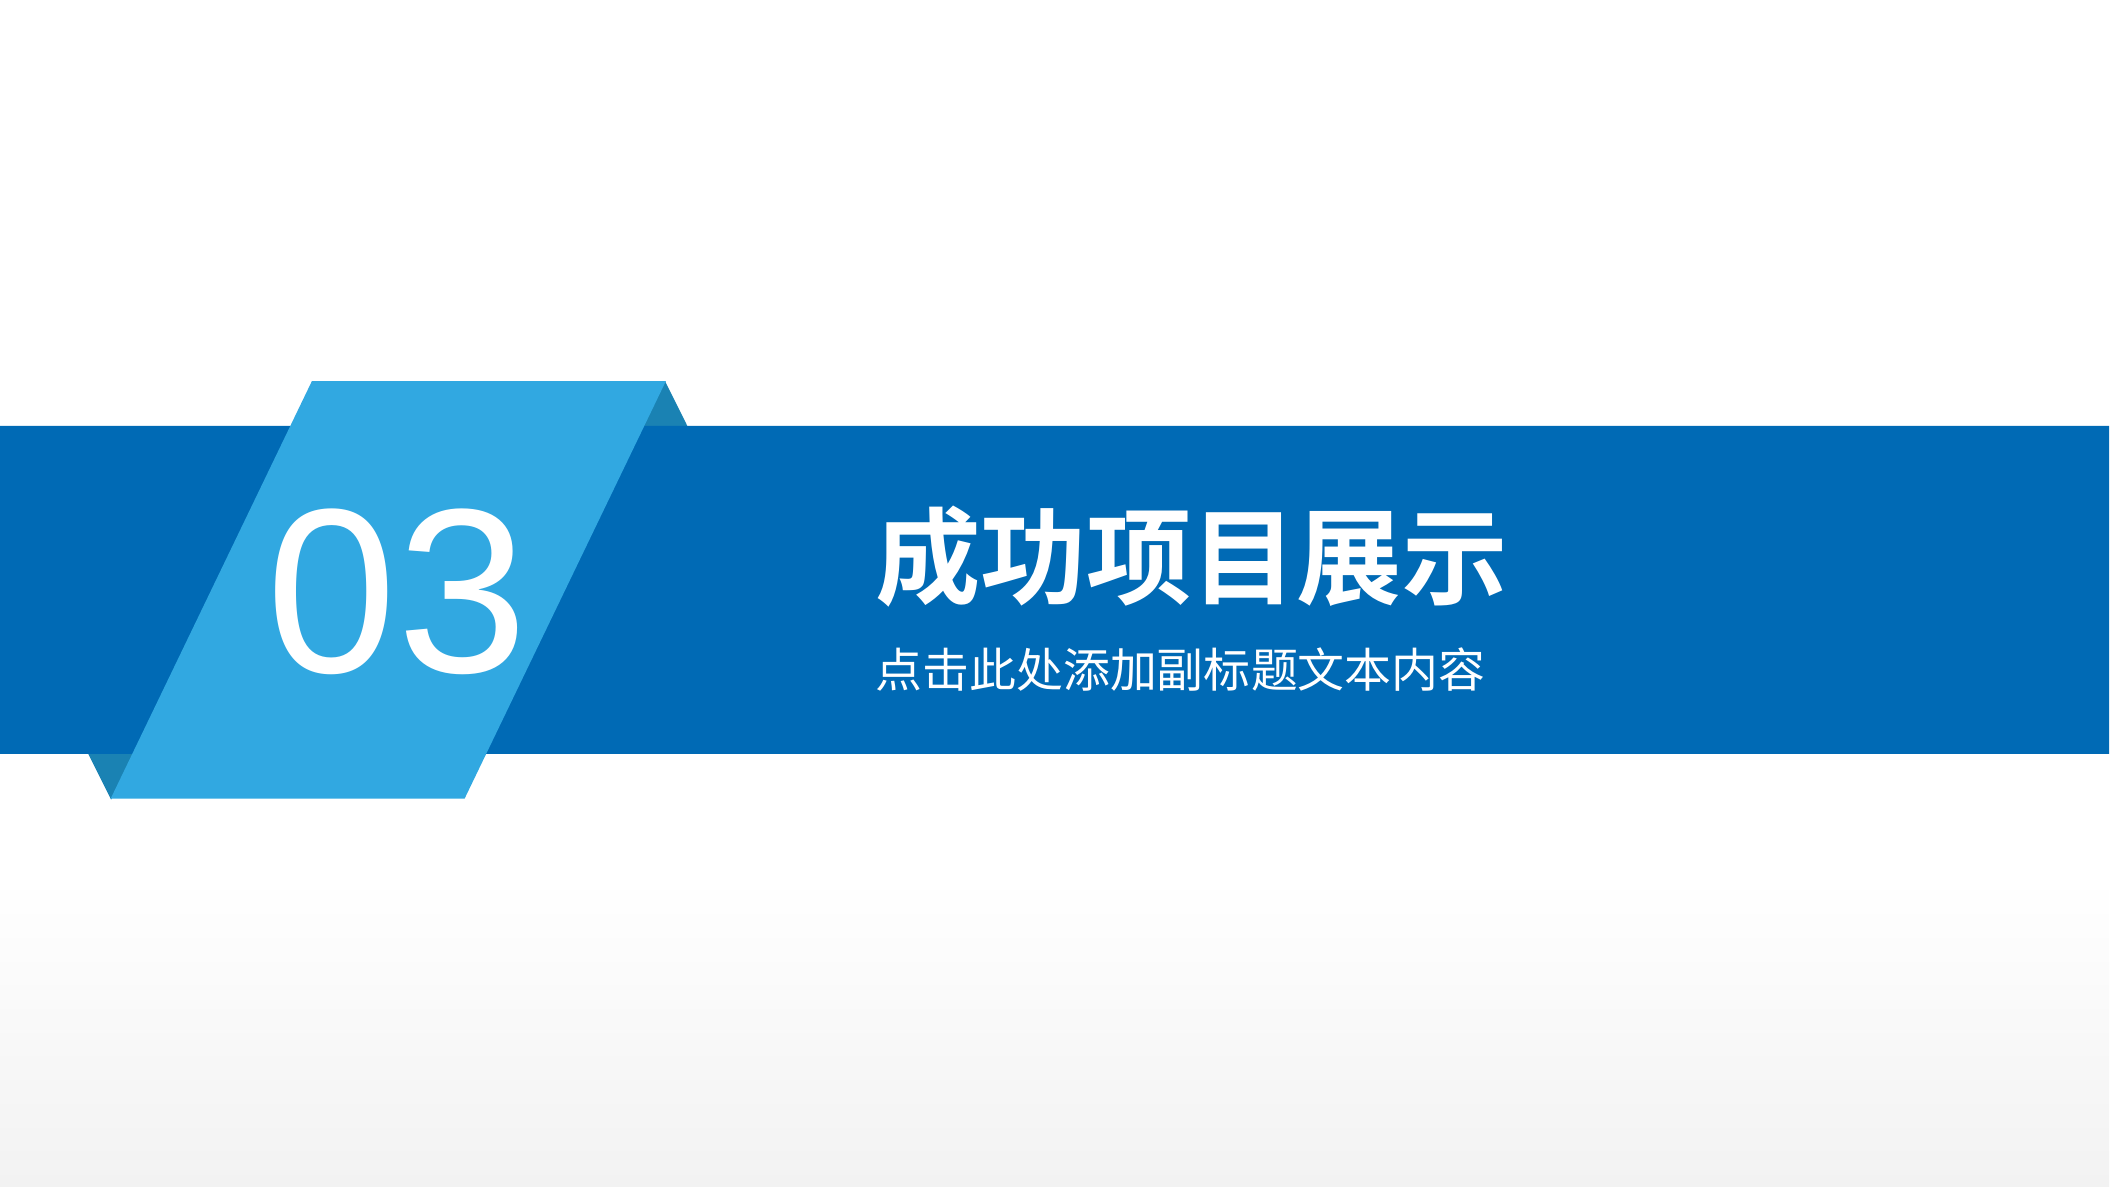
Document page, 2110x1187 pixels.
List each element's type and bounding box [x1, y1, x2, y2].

text_box [0, 380, 2110, 800]
